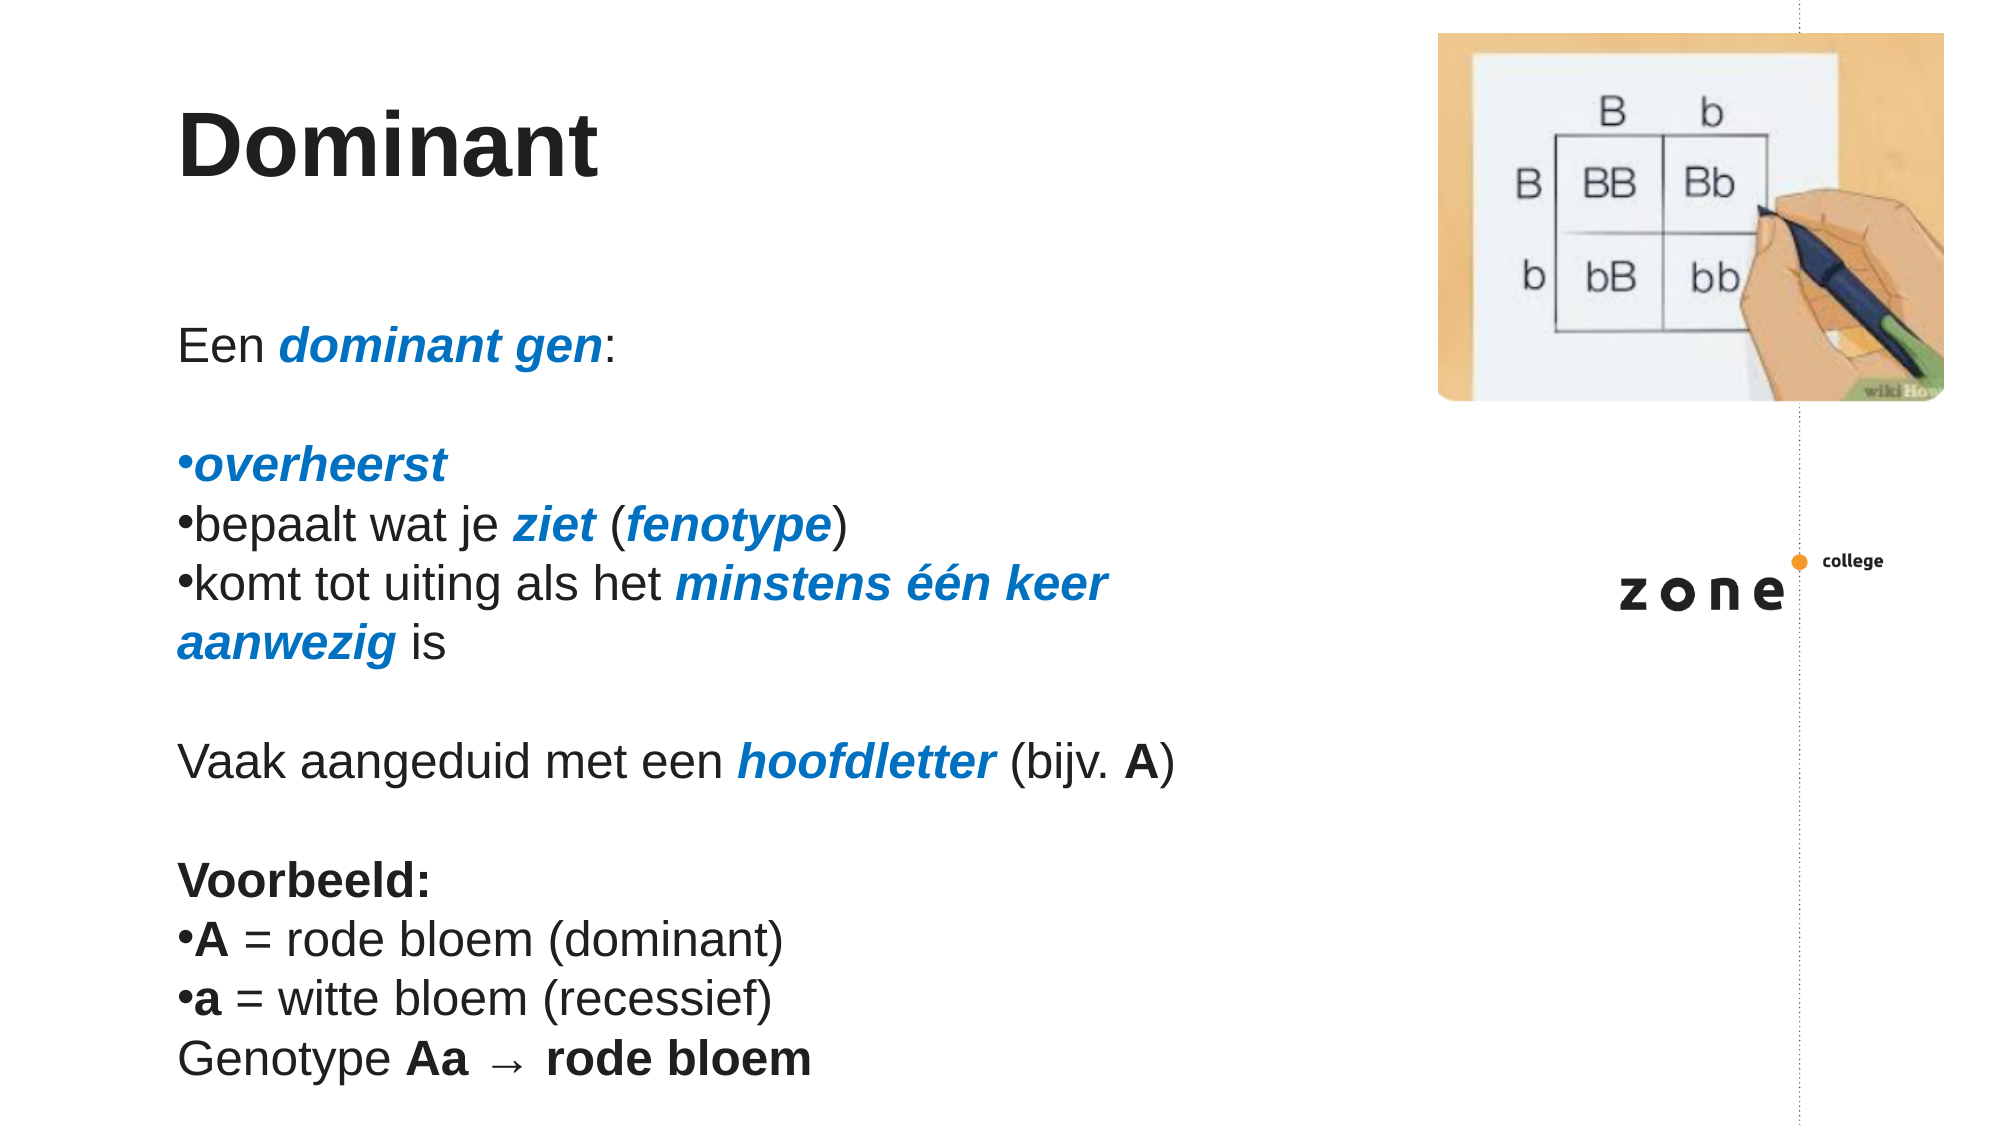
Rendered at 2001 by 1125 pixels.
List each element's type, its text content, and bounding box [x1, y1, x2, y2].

list Een dominant gen: overheerst bepaalt wat je ziet (fenotype) komt tot uiting als het minstens één keer aanwezig is Vaak aangeduid met een hoofdletter (bijv. A) Voorbeeld: A = rode bloem (dominant) a = witte bloem (recessief) Genotype Aa → rode bloem [177, 313, 1269, 1091]
picture [1438, 0, 2001, 1125]
title Dominant [177, 97, 1438, 261]
